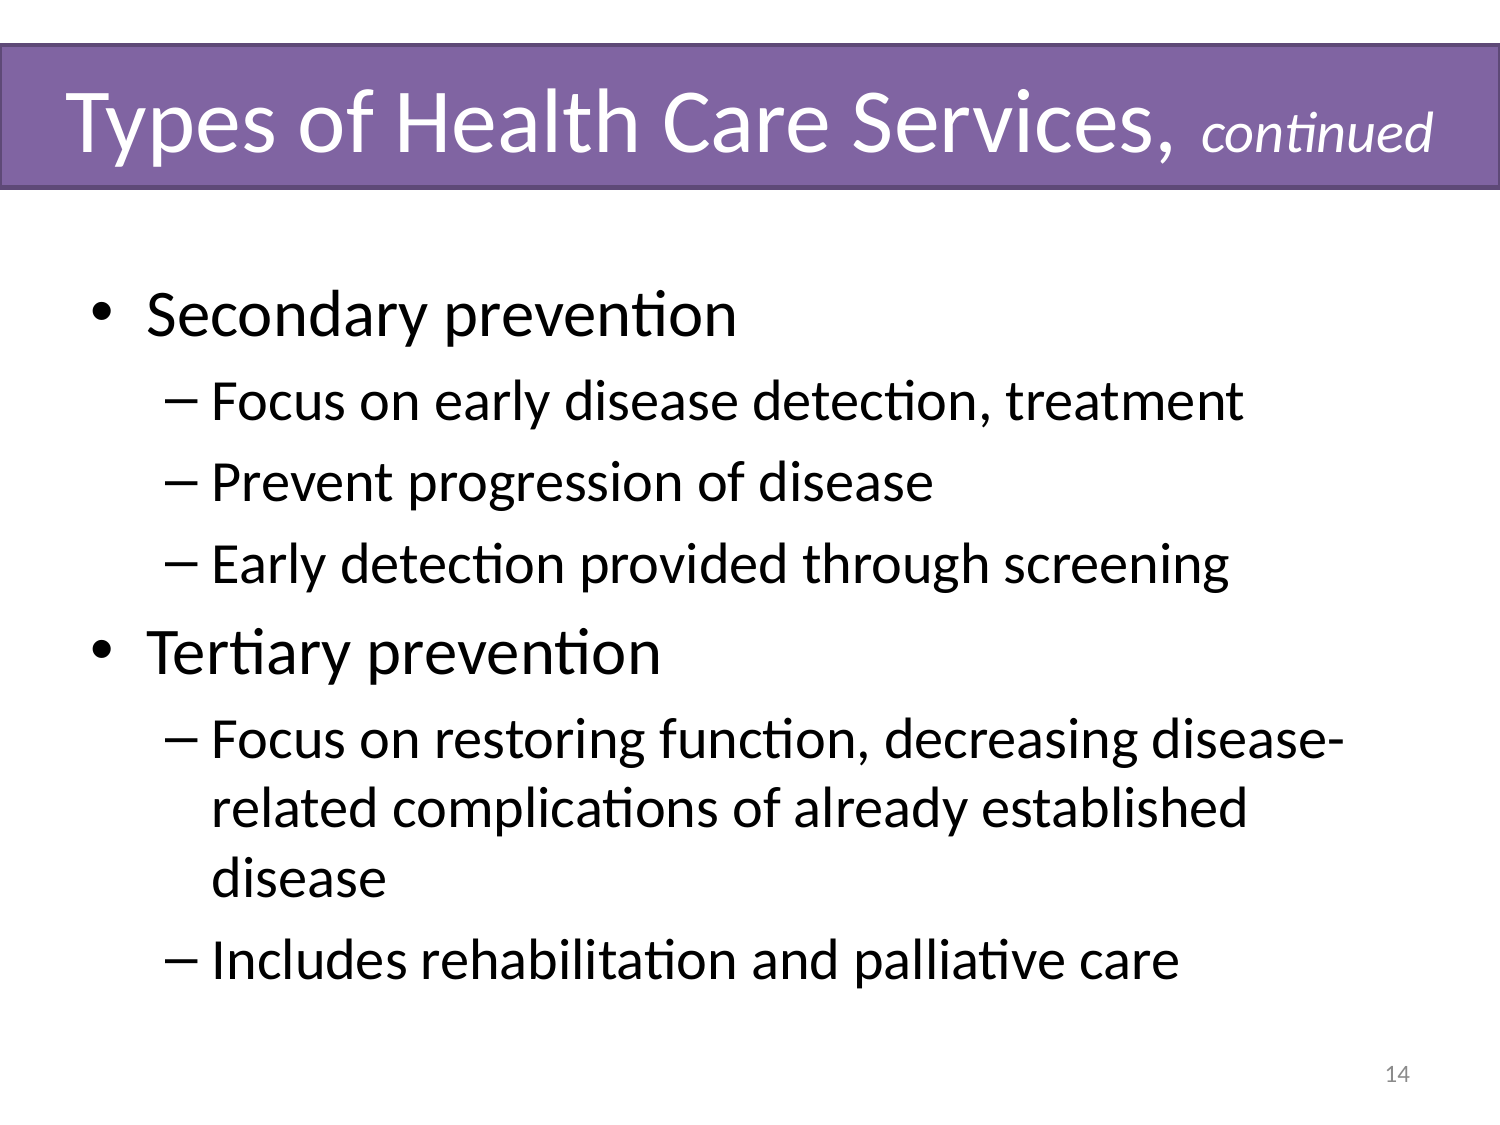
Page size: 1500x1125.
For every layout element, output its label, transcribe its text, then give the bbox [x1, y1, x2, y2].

title Types of Health Care Services, continued [0, 43, 1500, 190]
list Secondary prevention Focus on early disease detection, treatment Prevent progression of disease Early detection provided through screening Tertiary prevention Focus on restoring function, decreasing disease-related complications of already established disease Includes rehabilitation and palliative care [75, 262, 1425, 1005]
slide_number 14 [1074, 1042, 1425, 1103]
